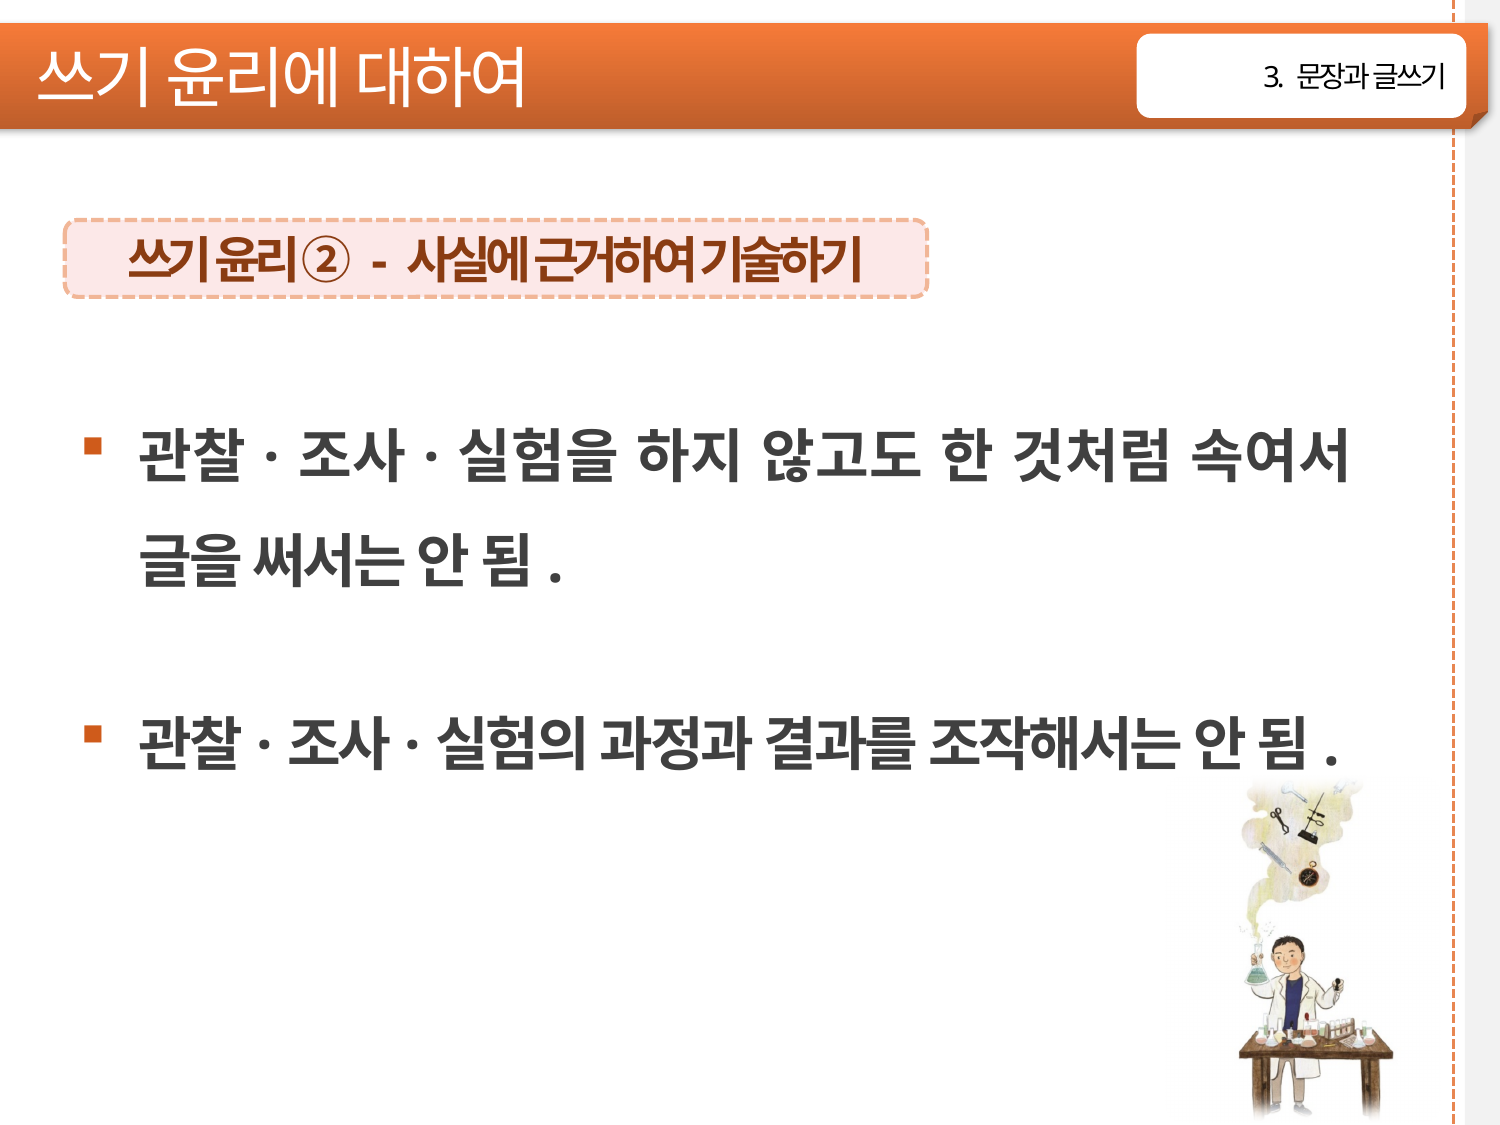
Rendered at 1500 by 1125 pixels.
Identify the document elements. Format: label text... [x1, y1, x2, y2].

text_box 3. 문장과 글쓰기 [1134, 31, 1469, 121]
text_box 쓰기 윤리 ② - 사실에 근거하여 기술하기 [62, 217, 930, 299]
text_box 관찰·조사·실험을 하지 않고도 한 것처럼 속여서 글을 써서는 안 됨. 관찰·조사·실험의 과정과 결과를 조작해서는 안 됨. [64, 338, 1388, 823]
list 쓰기 윤리에 대하여 [0, 23, 1211, 129]
picture [1163, 774, 1444, 1124]
